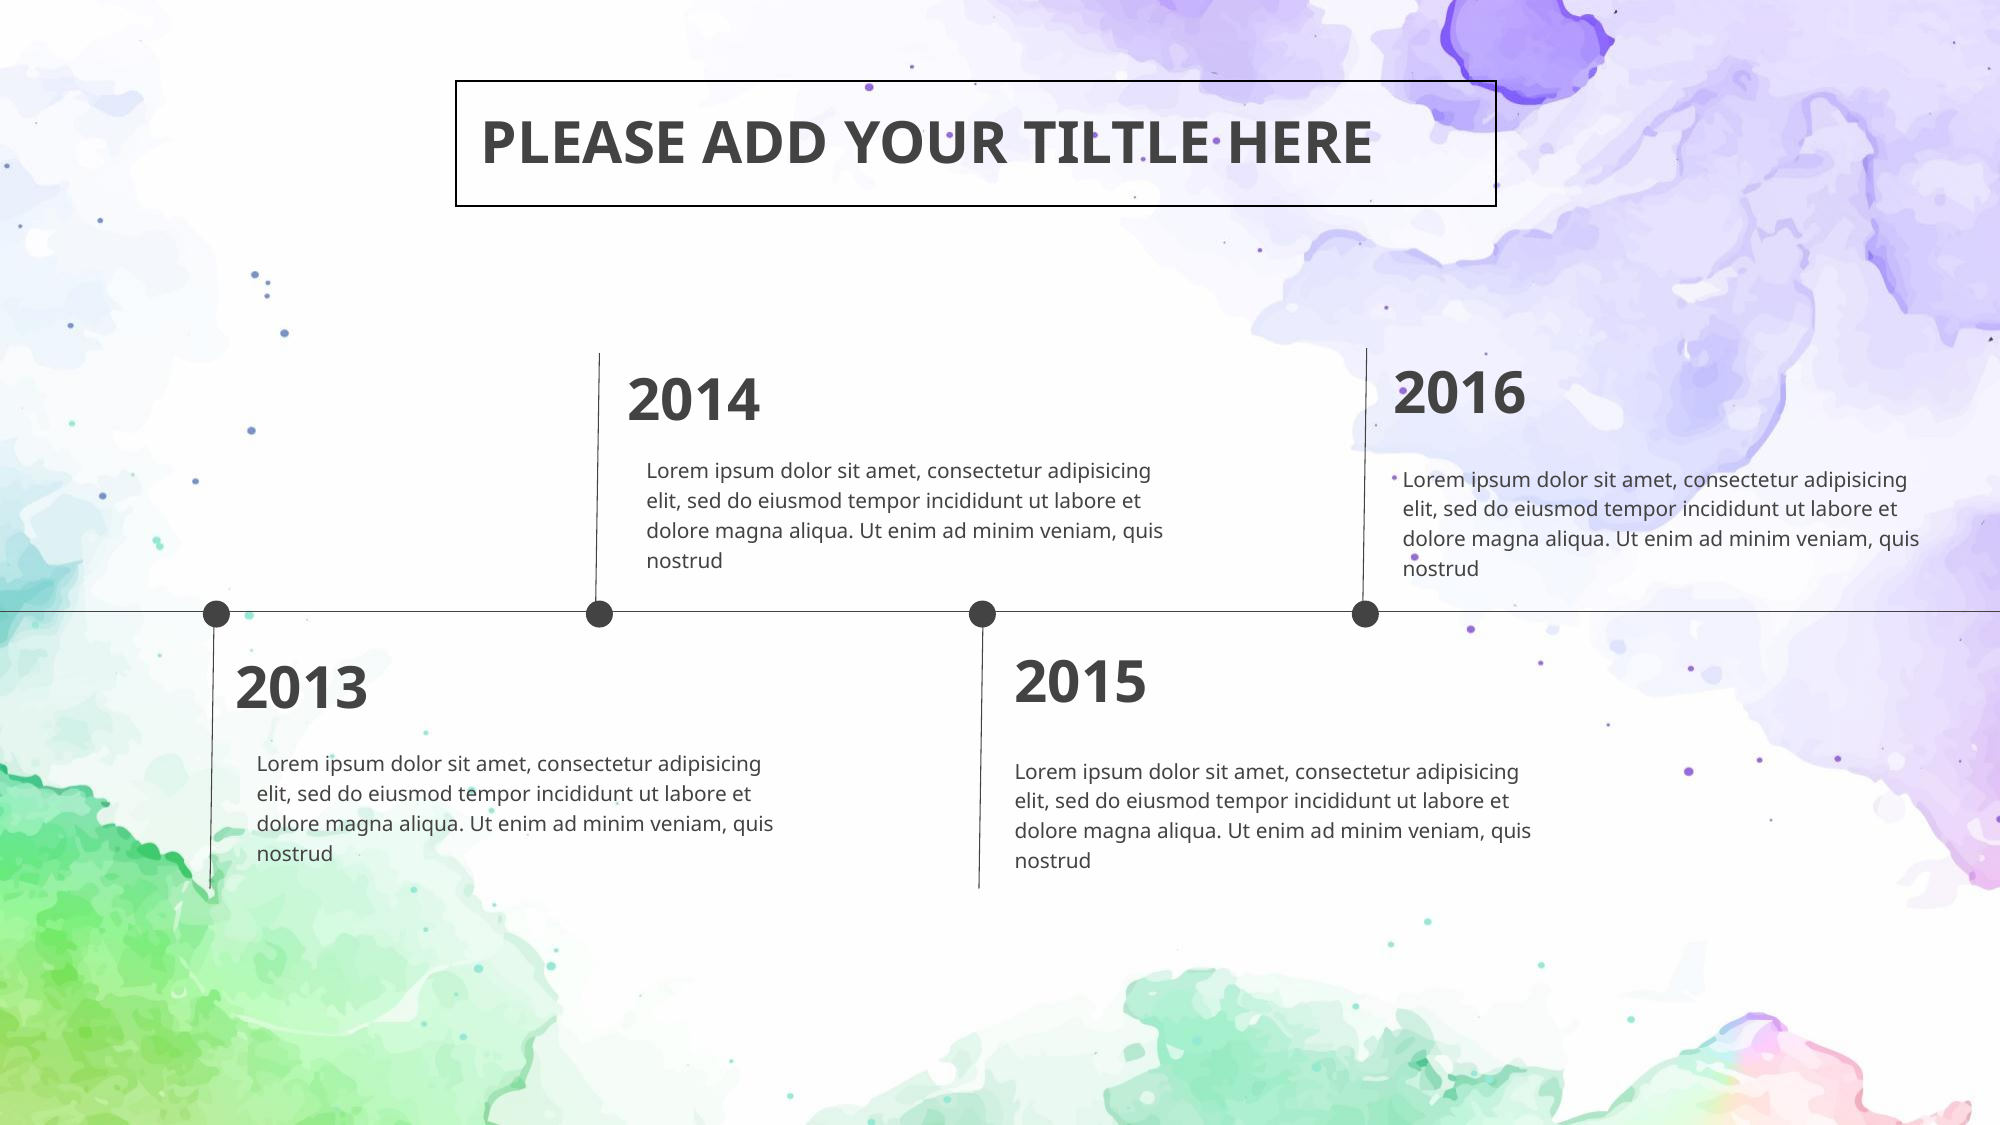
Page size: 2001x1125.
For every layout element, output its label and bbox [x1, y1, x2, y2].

text_box [585, 600, 595, 611]
text_box [1367, 599, 1380, 611]
picture [0, 612, 2000, 1125]
text_box [968, 599, 997, 611]
text_box [455, 80, 1497, 207]
text_box [1350, 612, 1380, 629]
text_box [221, 642, 808, 845]
text_box [612, 354, 1198, 552]
text_box [210, 622, 214, 889]
text_box [967, 612, 997, 629]
text_box [202, 599, 231, 611]
text_box [978, 622, 983, 889]
text_box [584, 612, 614, 629]
text_box [600, 599, 614, 611]
text_box [1362, 348, 1367, 615]
text_box [201, 612, 231, 629]
text_box [999, 636, 1566, 852]
picture [0, 0, 2000, 611]
text_box [1378, 348, 1954, 560]
text_box [595, 353, 600, 620]
text_box [1351, 599, 1362, 611]
